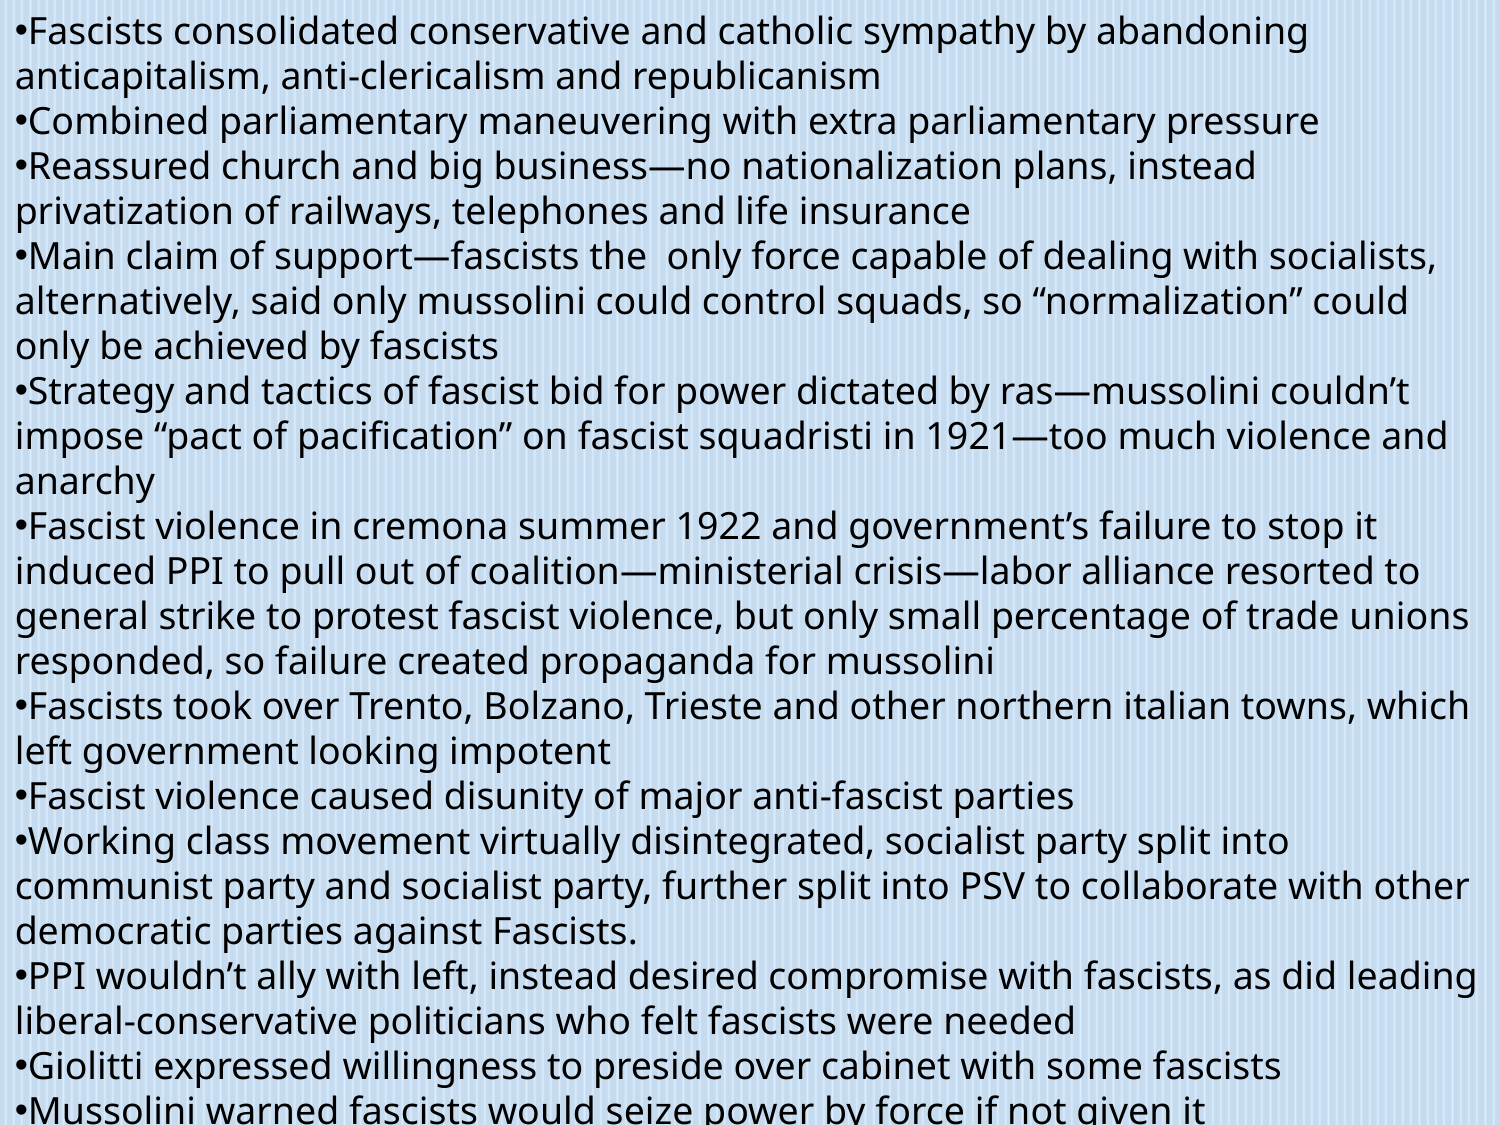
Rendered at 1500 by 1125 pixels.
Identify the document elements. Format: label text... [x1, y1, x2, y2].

text_box Fascists consolidated conservative and catholic sympathy by abandoning anticapitalism, anti-clericalism and republicanism Combined parliamentary maneuvering with extra parliamentary pressure Reassured church and big business—no nationalization plans, instead privatization of railways, telephones and life insurance Main claim of support—fascists the only force capable of dealing with socialists, alternatively, said only mussolini could control squads, so “normalization” could only be achieved by fascists Strategy and tactics of fascist bid for power dictated by ras—mussolini couldn’t impose “pact of pacification” on fascist squadristi in 1921—too much violence and anarchy Fascist violence in cremona summer 1922 and government’s failure to stop it induced PPI to pull out of coalition—ministerial crisis—labor alliance resorted to general strike to protest fascist violence, but only small percentage of trade unions responded, so failure created propaganda for mussolini Fascists took over Trento, Bolzano, Trieste and other northern italian towns, which left government looking impotent Fascist violence caused disunity of major anti-fascist parties Working class movement virtually disintegrated, socialist party split into communist party and socialist party, further split into PSV to collaborate with other democratic parties against Fascists. PPI wouldn’t ally with left, instead desired compromise with fascists, as did leading liberal-conservative politicians who felt fascists were needed Giolitti expressed willingness to preside over cabinet with some fascists Mussolini warned fascists would seize power by force if not given it Planned march on rome, but mussolini stayed in milan near swiss border—quick getaway, and in the event, strong bargaining position [0, 0, 1500, 1125]
